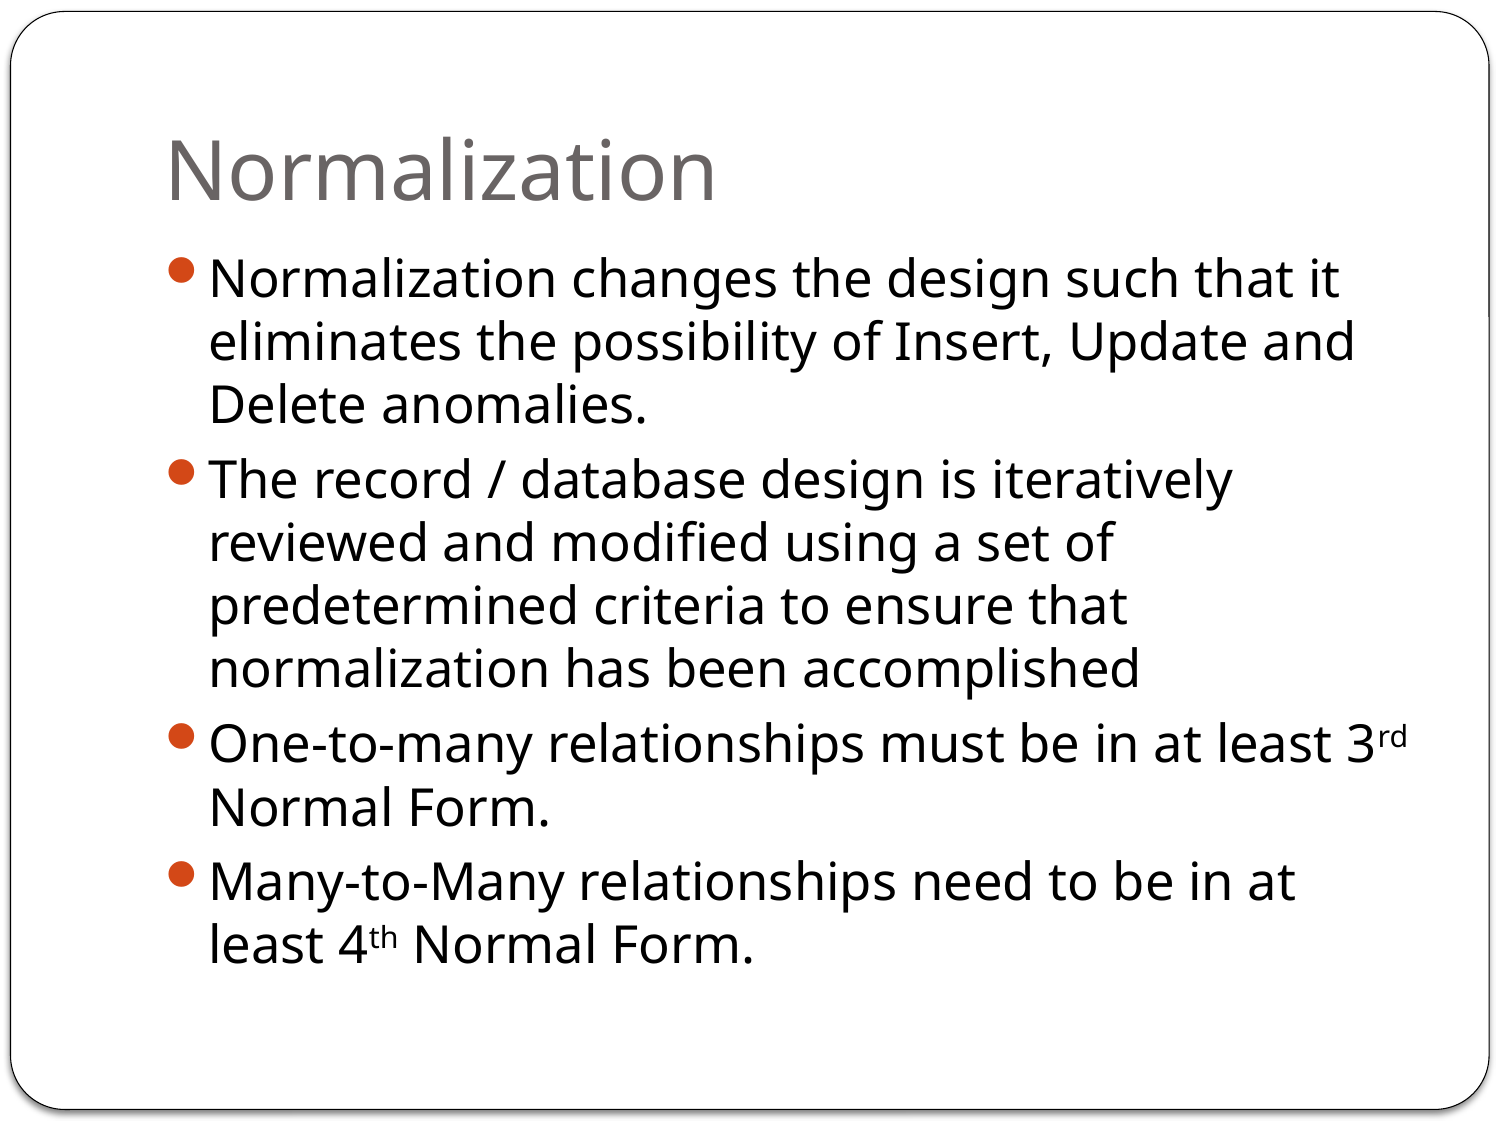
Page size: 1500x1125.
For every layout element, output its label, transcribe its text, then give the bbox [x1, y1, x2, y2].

title Normalization [150, 45, 1425, 233]
list Normalization changes the design such that it eliminates the possibility of Insert, Update and Delete anomalies. The record / database design is iteratively reviewed and modified using a set of predetermined criteria to ensure that normalization has been accomplished One-to-many relationships must be in at least 3rd Normal Form. Many-to-Many relationships need to be in at least 4th Normal Form. [150, 237, 1425, 988]
